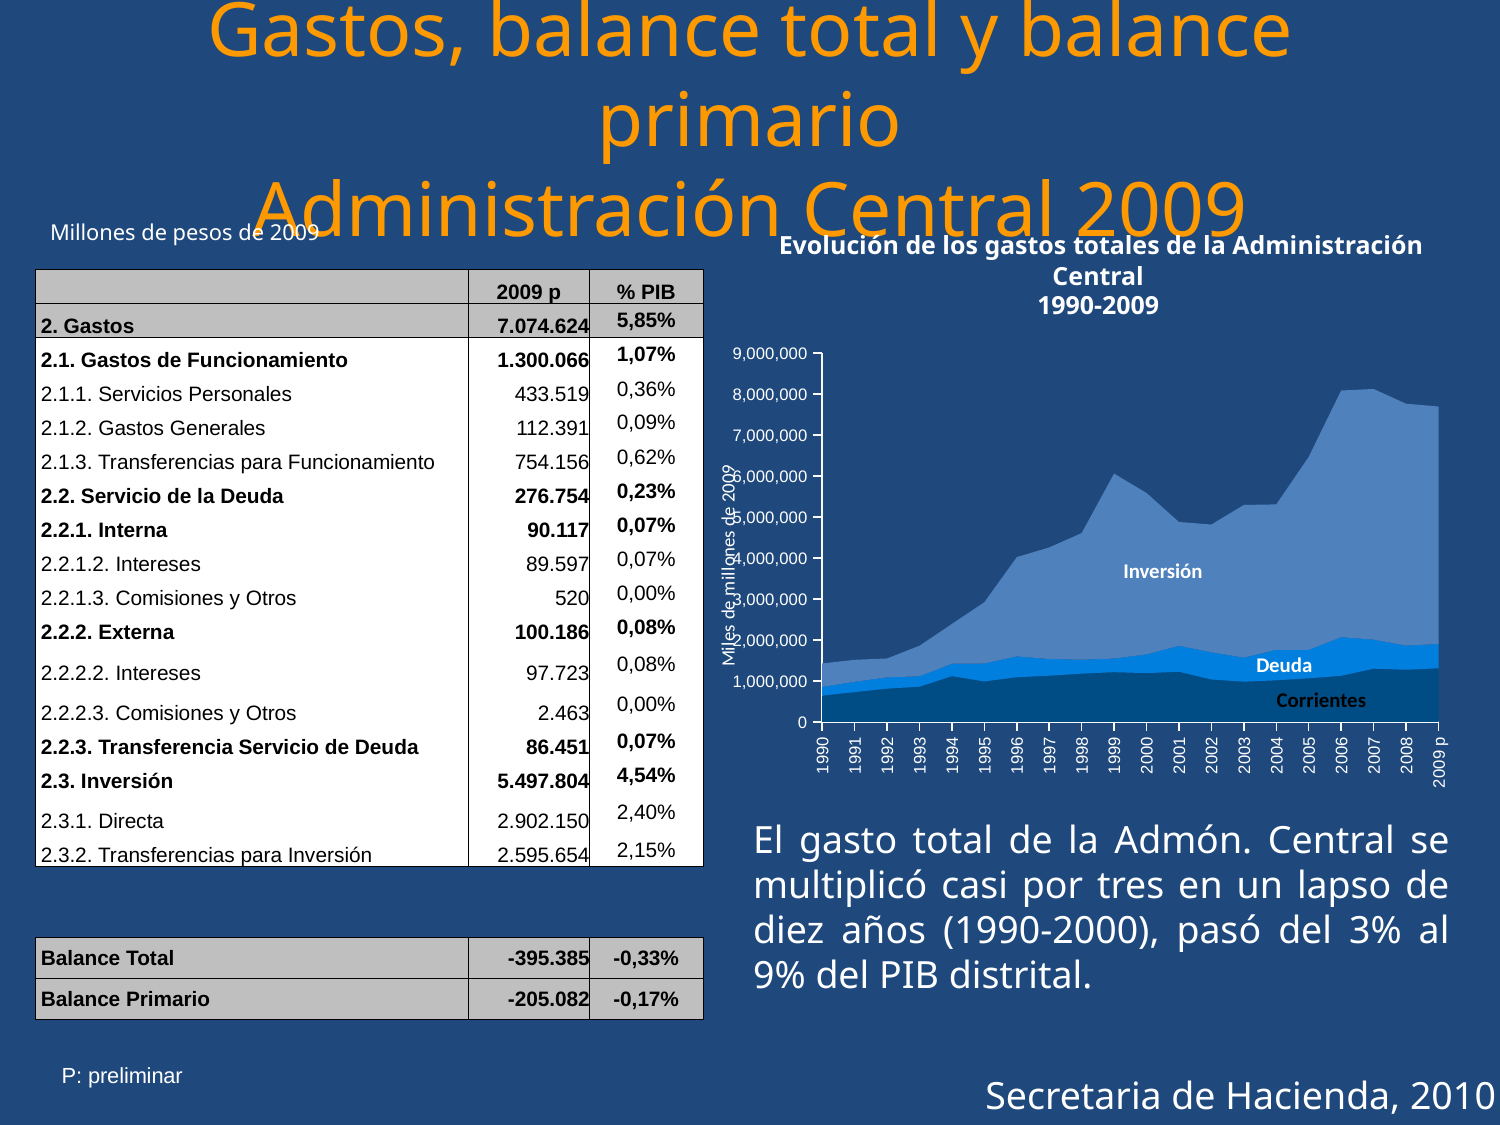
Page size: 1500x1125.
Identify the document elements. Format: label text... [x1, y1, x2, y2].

text_box Secretaria de Hacienda, 2010 [970, 1064, 1500, 1125]
table_cell 0,09% [590, 406, 703, 440]
table_cell 2.2.1.3. Comisiones y Otros [36, 576, 468, 610]
table_cell 0,00% [590, 684, 703, 725]
table_cell 1.300.066 [469, 338, 589, 372]
text_box P: preliminar [46, 1054, 235, 1096]
table_cell 0,07% [590, 508, 703, 542]
table_cell 0,08% [590, 610, 703, 644]
table_header 2009 p [469, 270, 589, 303]
table_cell 276.754 [469, 474, 589, 508]
table_cell 112.391 [469, 406, 589, 440]
table_cell 2,15% [590, 833, 703, 866]
table_cell 2.1.3. Transferencias para Funcionamiento [36, 440, 468, 474]
title Gastos, balance total y balance primario Administración Central 2009 [75, 45, 1425, 188]
table_cell 90.117 [469, 508, 589, 542]
table_cell Balance Primario [36, 979, 468, 1019]
text_box Evolución de los gastos totales de la Administración Central 1990-2009 [726, 222, 1477, 328]
table_cell 2.2.2. Externa [36, 610, 468, 644]
chart [714, 304, 1466, 821]
table_cell 97.723 [469, 644, 589, 684]
table_cell 2.1. Gastos de Funcionamiento [36, 338, 468, 372]
table_cell 5,85% [590, 304, 703, 337]
table_cell 2.2.3. Transferencia Servicio de Deuda [36, 725, 468, 759]
text_box Millones de pesos de 2009 [35, 210, 645, 252]
table_cell 2,40% [590, 793, 703, 833]
table_cell 2. Gastos [36, 304, 468, 337]
text_box El gasto total de la Admón. Central se multiplicó casi por tres en un lapso de diez años (1990-2000), pasó del 3% al 9% del PIB distrital. [738, 829, 1465, 1004]
table_header -0,33% [590, 938, 703, 978]
table_cell 2.3.2. Transferencias para Inversión [36, 833, 468, 866]
table_cell 5.497.804 [469, 759, 589, 793]
table_cell 1,07% [590, 338, 703, 372]
table_cell 0,07% [590, 542, 703, 576]
table_cell 0,23% [590, 474, 703, 508]
table_cell 2.3.1. Directa [36, 793, 468, 833]
table_cell 89.597 [469, 542, 589, 576]
table_cell 2.3. Inversión [36, 759, 468, 793]
table_cell 754.156 [469, 440, 589, 474]
table_cell 2.902.150 [469, 793, 589, 833]
table_cell 4,54% [590, 759, 703, 793]
table_cell -0,17% [590, 979, 703, 1019]
table_cell 2.1.1. Servicios Personales [36, 372, 468, 406]
table_cell 2.595.654 [469, 833, 589, 866]
table_cell 86.451 [469, 725, 589, 759]
table_cell 2.1.2. Gastos Generales [36, 406, 468, 440]
table_header -395.385 [469, 938, 589, 978]
table_cell 2.2.2.3. Comisiones y Otros [36, 684, 468, 725]
table_cell 2.463 [469, 684, 589, 725]
table_cell 2.2. Servicio de la Deuda [36, 474, 468, 508]
table_cell 0,08% [590, 644, 703, 684]
table_cell 2.2.1.2. Intereses [36, 542, 468, 576]
table_cell 7.074.624 [469, 304, 589, 337]
table_cell 0,00% [590, 576, 703, 610]
table_cell 100.186 [469, 610, 589, 644]
table_cell 0,07% [590, 725, 703, 759]
table_cell 520 [469, 576, 589, 610]
table_header [36, 270, 468, 303]
table_cell 2.2.2.2. Intereses [36, 644, 468, 684]
table_header % PIB [590, 270, 703, 303]
table_cell 0,62% [590, 440, 703, 474]
table_cell 2.2.1. Interna [36, 508, 468, 542]
table_cell -205.082 [469, 979, 589, 1019]
table_cell 0,36% [590, 372, 703, 406]
table_cell 433.519 [469, 372, 589, 406]
table_header Balance Total [36, 938, 468, 978]
